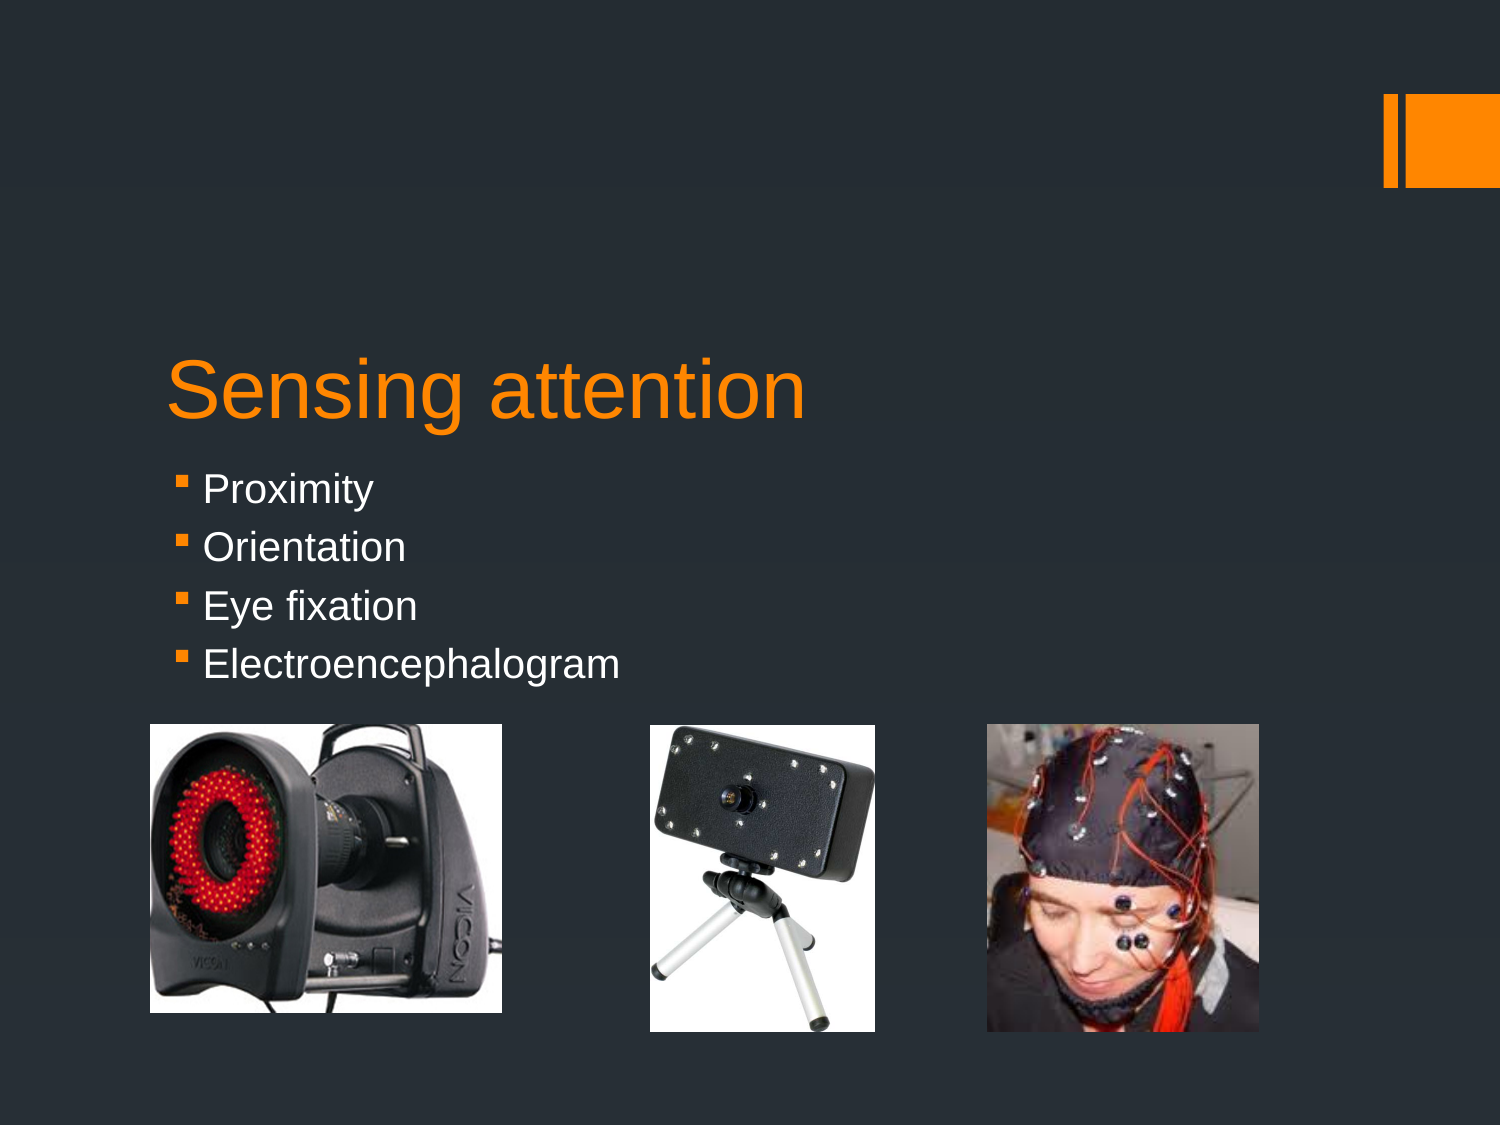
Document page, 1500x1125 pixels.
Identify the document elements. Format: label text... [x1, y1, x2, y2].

picture [649, 724, 876, 1033]
picture [986, 724, 1260, 1033]
list Proximity Orientation Eye fixation Electroencephalogram [150, 454, 1350, 1035]
picture [149, 724, 502, 1013]
title Sensing attention [150, 253, 1350, 443]
